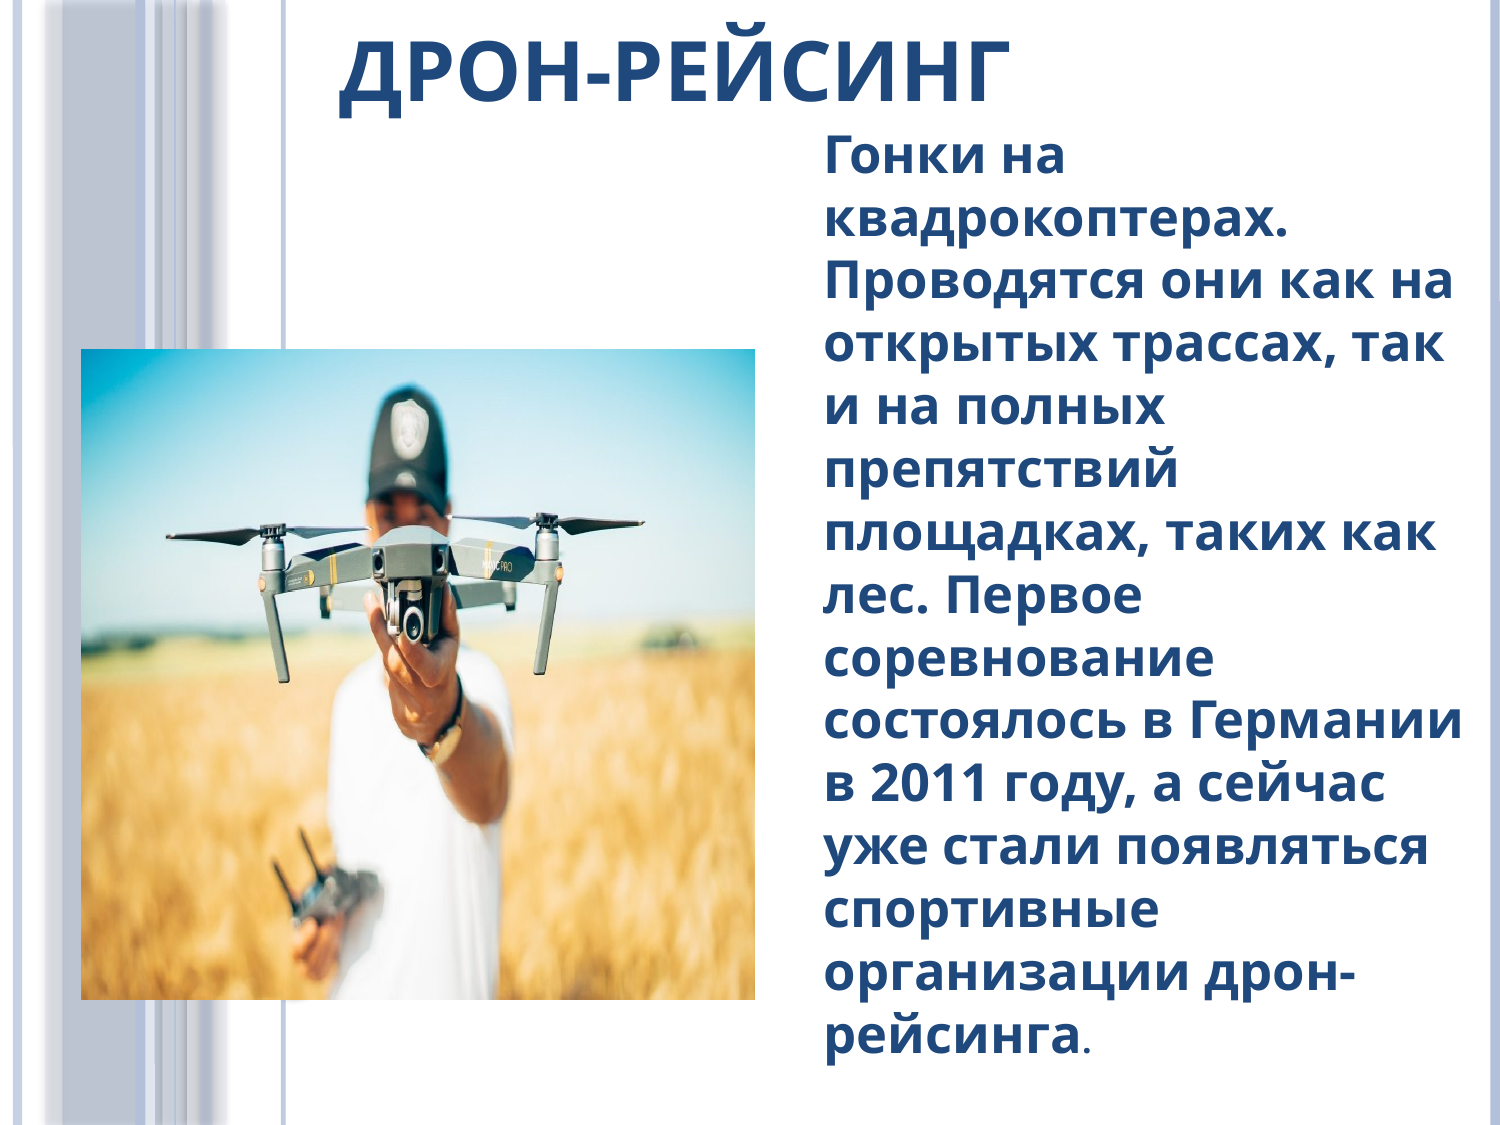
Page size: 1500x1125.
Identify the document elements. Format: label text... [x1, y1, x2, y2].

title Дрон-рейсинг [324, 0, 1338, 126]
picture [80, 349, 756, 1001]
subtitle Гонки на квадрокоптерах. Проводятся они как на открытых трассах, так и на полных препятствий площадках, таких как лес. Первое соревнование состоялось в Германии в 2011 году, а сейчас уже стали появляться спортивные организации дрон-рейсинга. [809, 113, 1483, 1125]
